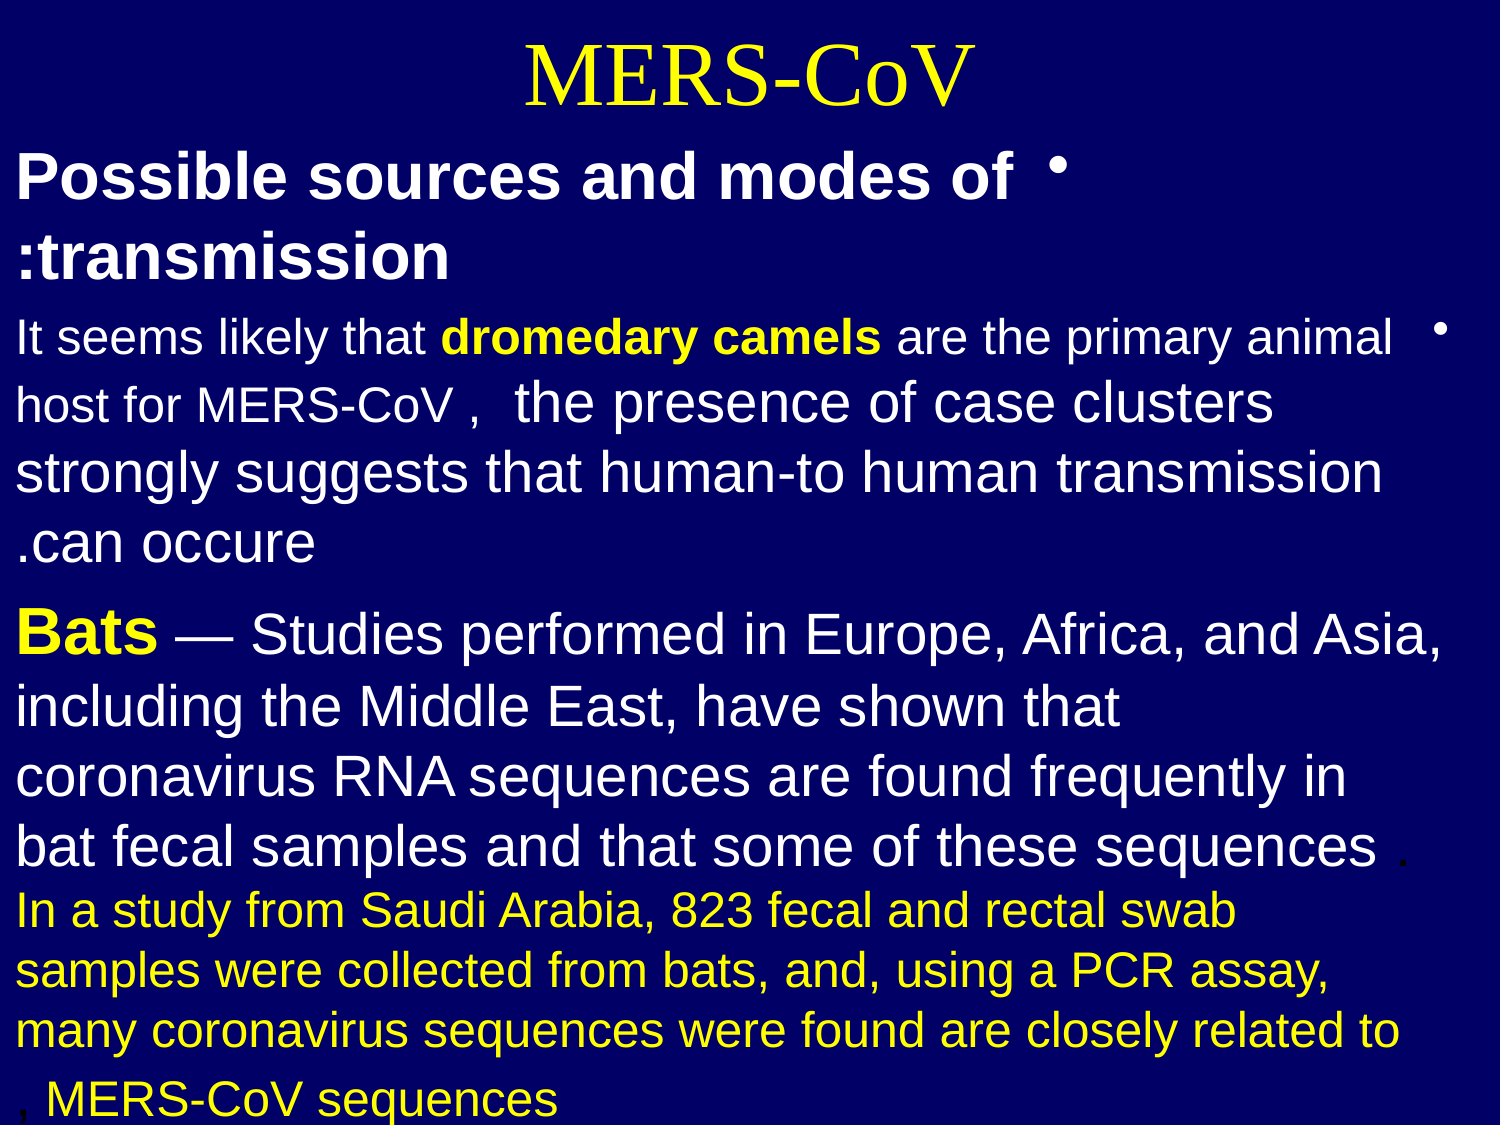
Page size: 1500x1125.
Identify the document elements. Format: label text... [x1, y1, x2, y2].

title MERS-CoV [74, 0, 1426, 125]
list Possible sources and modes of transmission: It seems likely that dromedary camels are the primary animal host for MERS-CoV , the presence of case clusters strongly suggests that human-to human transmission can occure. Bats — Studies performed in Europe, Africa, and Asia, including the Middle East, have shown that coronavirus RNA sequences are found frequently in bat fecal samples and that some of these sequences . In a study from Saudi Arabia, 823 fecal and rectal swab samples were collected from bats, and, using a PCR assay, many coronavirus sequences were found are closely related to MERS-CoV sequences , [0, 125, 1500, 1125]
